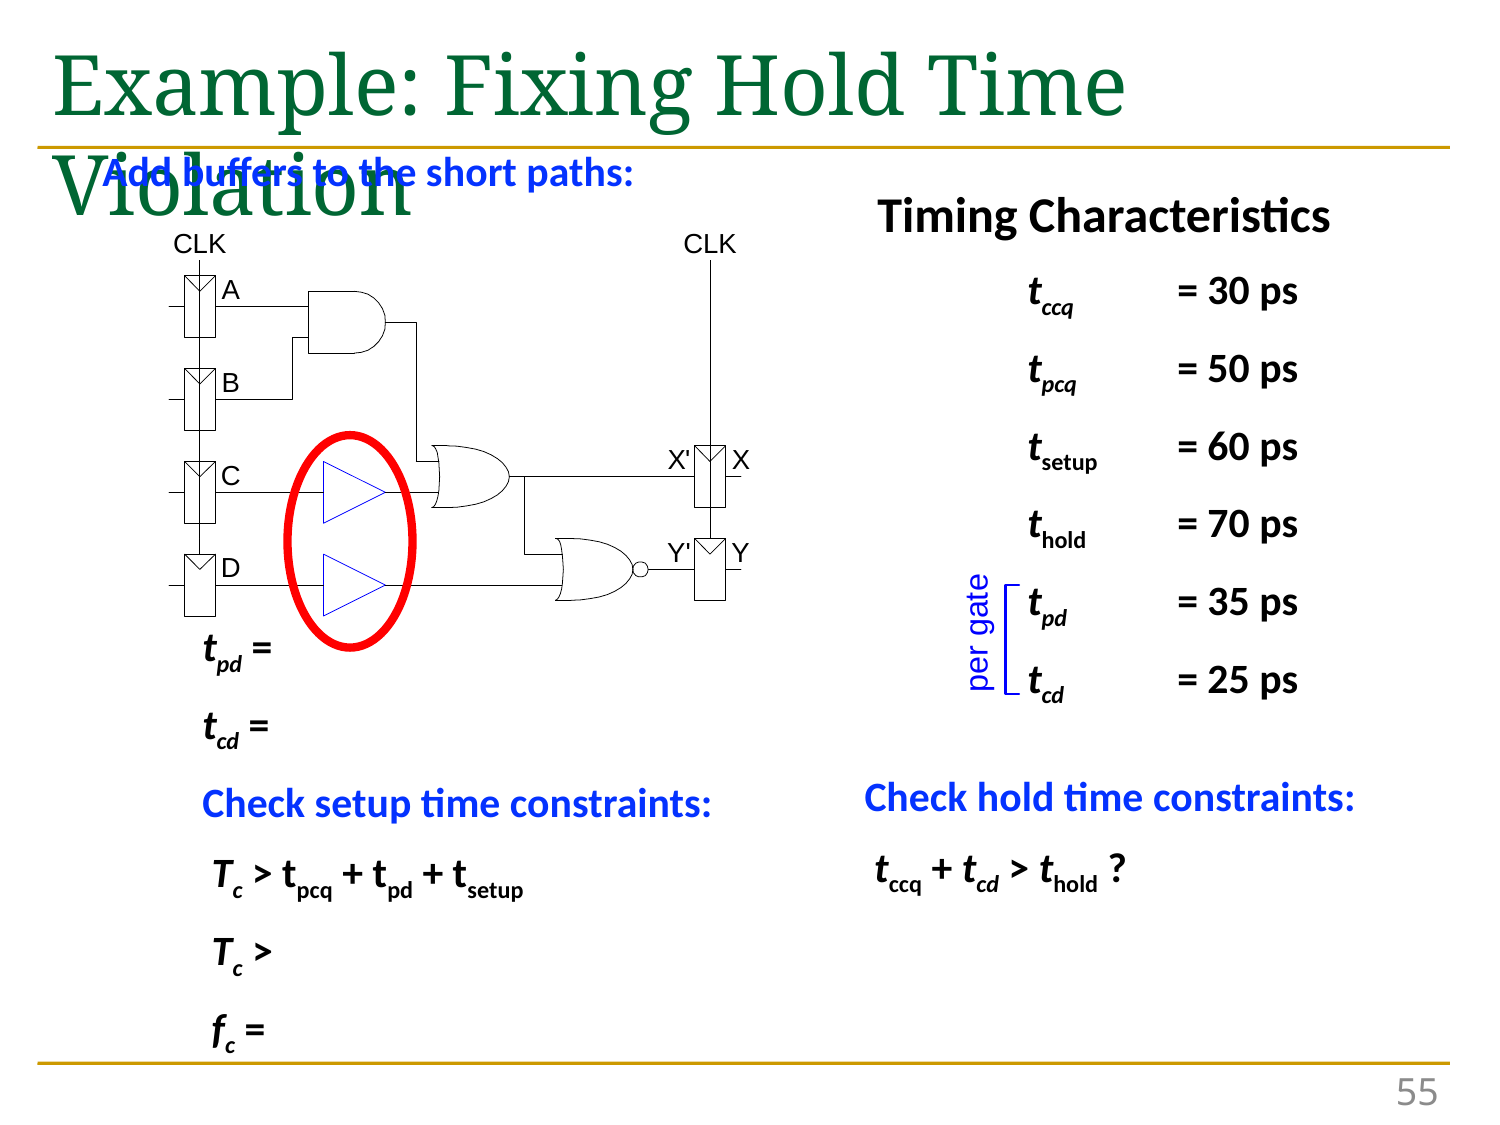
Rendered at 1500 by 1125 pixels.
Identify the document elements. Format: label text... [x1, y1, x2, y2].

text_box Timing Characteristics tccq = 30 ps tpcq = 50 ps tsetup = 60 ps thold = 70 ps tpd = 35 ps tcd = 25 ps [862, 174, 1450, 716]
slide_number 55 [1116, 1063, 1454, 1124]
text_box [87, 174, 1413, 1025]
text_box tpd = tcd = Check setup time constraints: Tc > tpcq + tpd + tsetup Tc > fc = [187, 626, 775, 1123]
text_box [149, 209, 776, 620]
text_box Check hold time constraints: tccq + tcd > thold ? [849, 762, 1438, 976]
text_box [313, 627, 387, 648]
title Example: Fixing Hold Time Violation [37, 24, 1450, 200]
text_box Add buffers to the short paths: [87, 137, 675, 203]
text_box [937, 537, 1019, 728]
